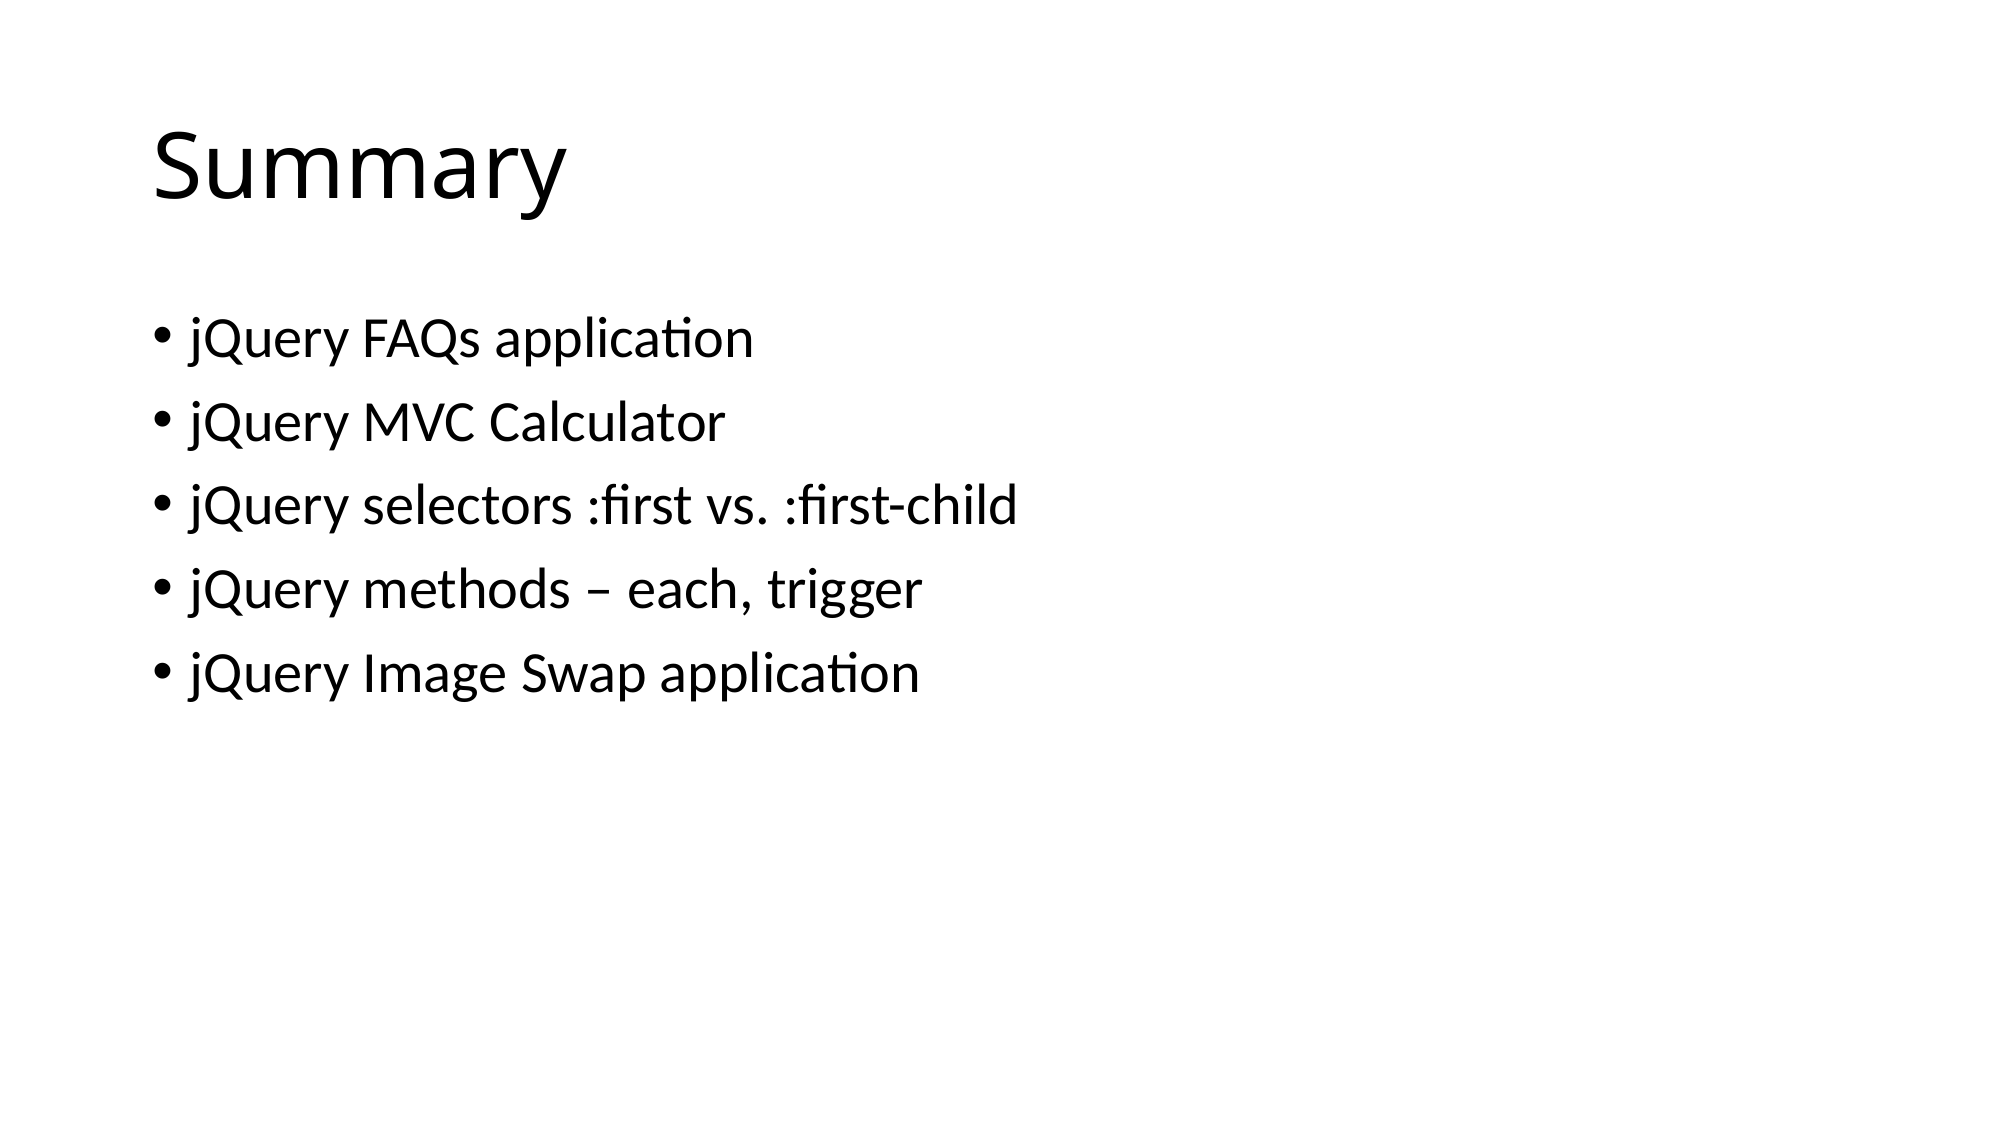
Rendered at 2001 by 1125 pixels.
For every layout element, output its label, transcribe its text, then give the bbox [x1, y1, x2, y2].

title Summary [137, 59, 1863, 278]
list jQuery FAQs application jQuery MVC Calculator jQuery selectors :first vs. :first-child jQuery methods – each, trigger jQuery Image Swap application [137, 299, 1863, 1014]
